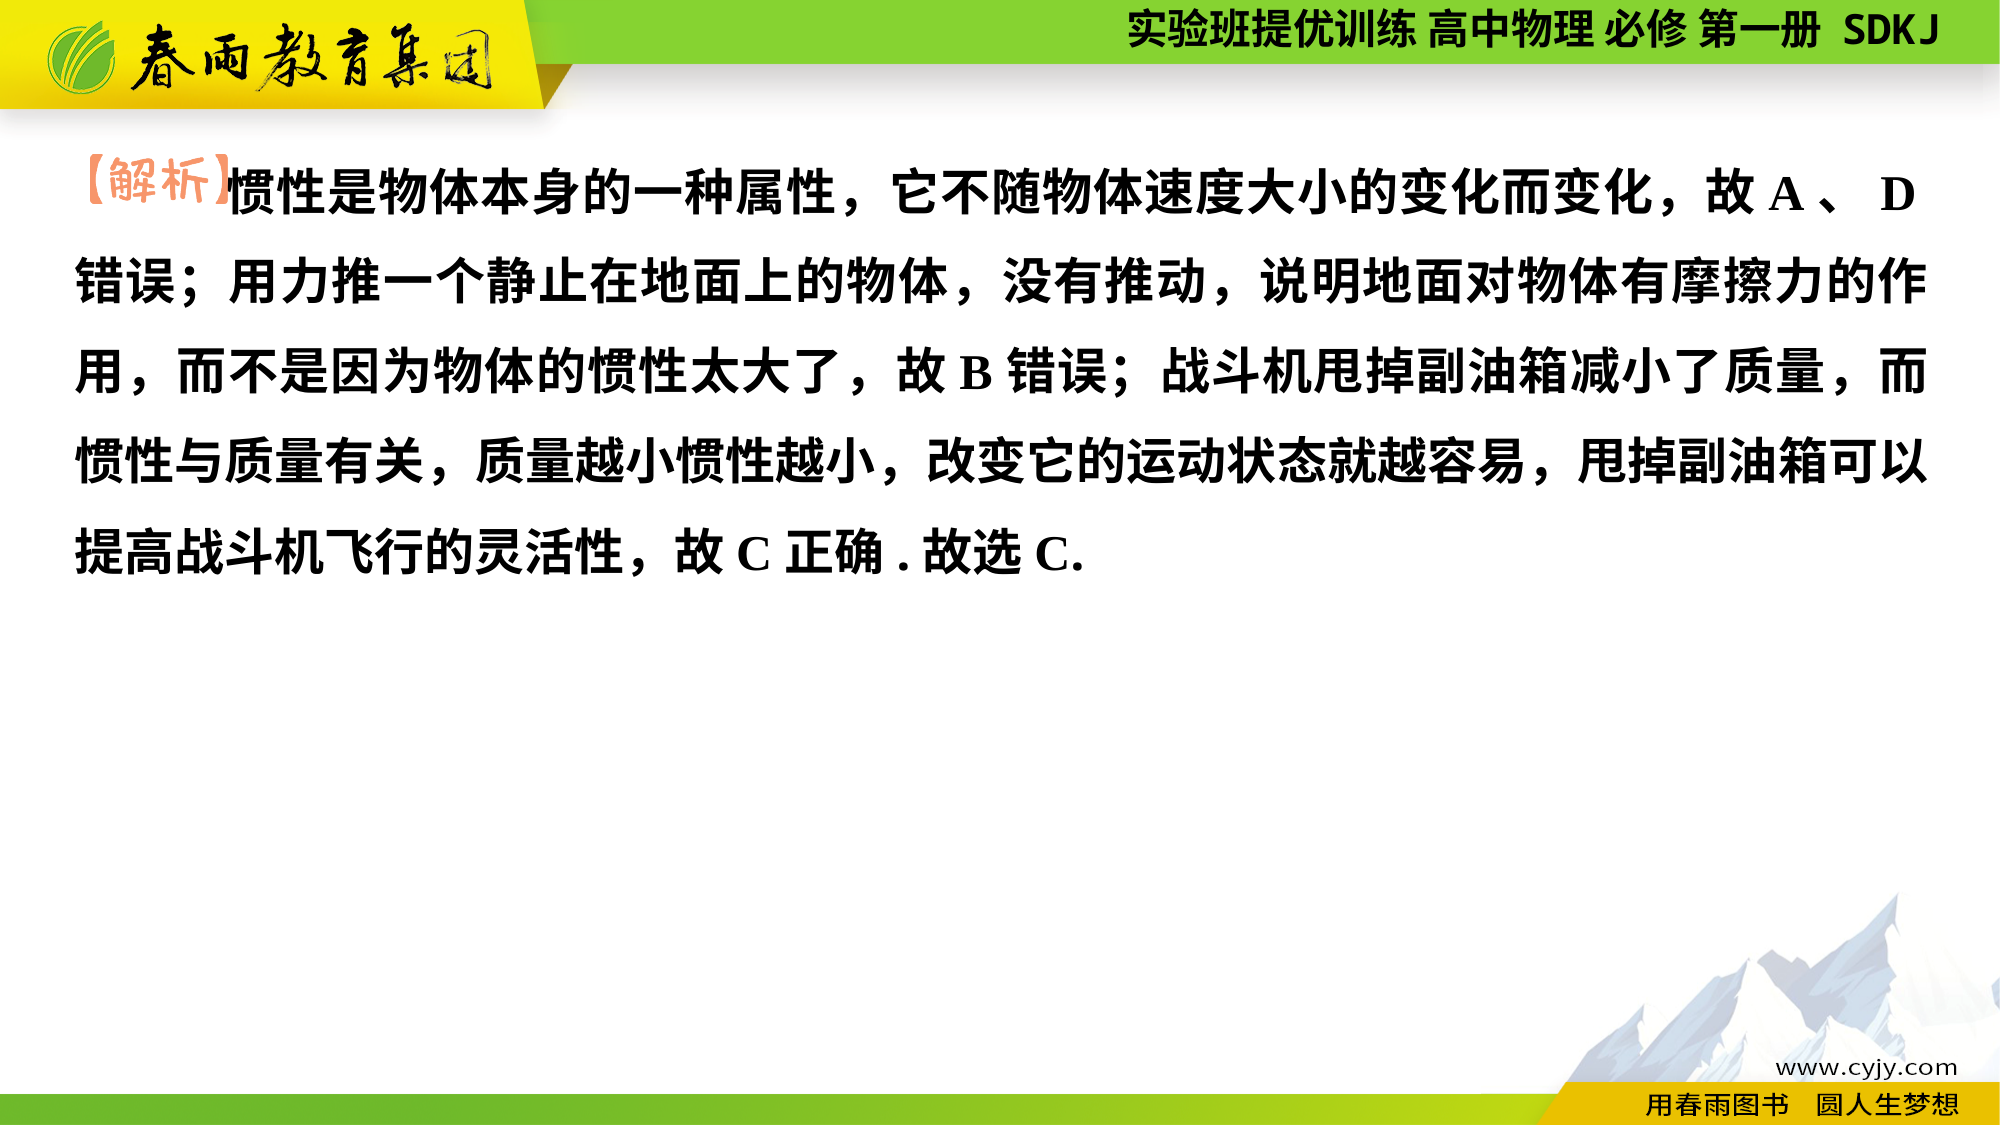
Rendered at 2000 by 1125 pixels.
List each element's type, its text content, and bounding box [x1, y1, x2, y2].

list 惯性是物体本身的一种属性，它不随物体速度大小的变化而变化，故A、D错误；用力推一个静止在地面上的物体，没有推动，说明地面对物体有摩擦力的作用，而不是因为物体的惯性太大了，故B错误；战斗机甩掉副油箱减小了质量，而惯性与质量有关，质量越小惯性越小，改变它的运动状态就越容易，甩掉副油箱可以提高战斗机飞行的灵活性，故C正确.故选C. [59, 122, 1944, 581]
picture [0, 0, 2000, 1125]
